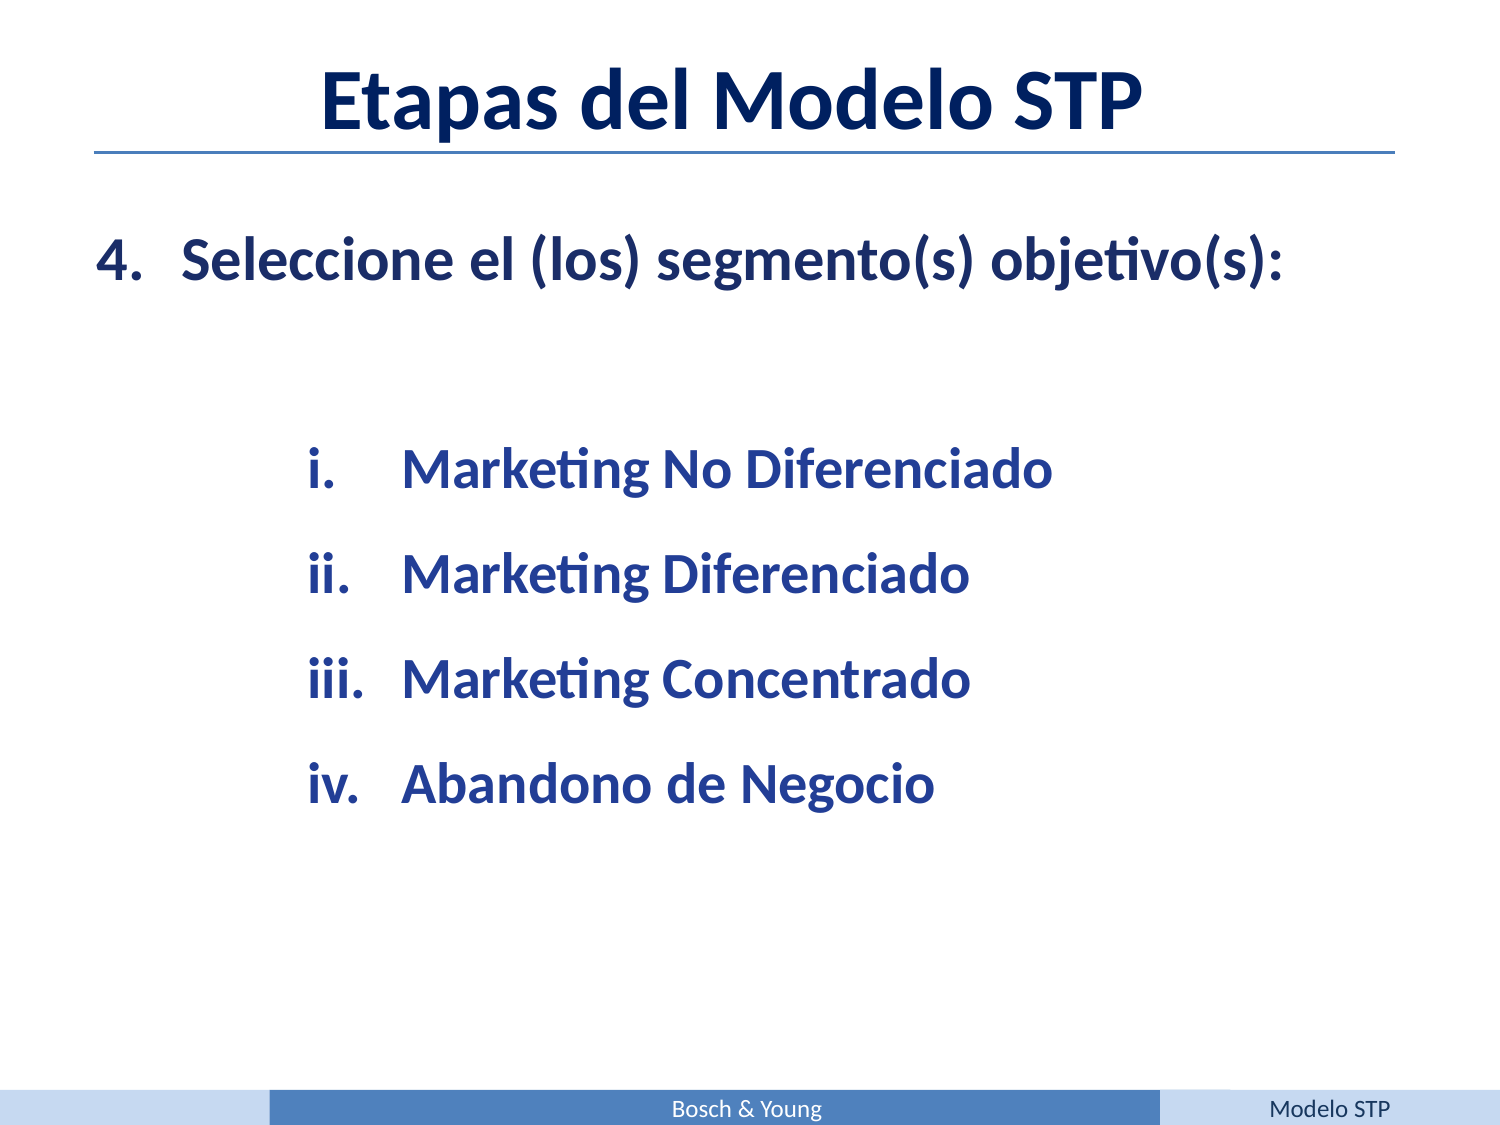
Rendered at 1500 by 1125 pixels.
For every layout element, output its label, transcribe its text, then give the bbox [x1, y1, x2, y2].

text_box Seleccione el (los) segmento(s) objetivo(s): [82, 210, 1454, 301]
text_box [0, 1088, 272, 1125]
text_box Bosch & Young [272, 1088, 1158, 1125]
text_box Marketing No Diferenciado Marketing Diferenciado Marketing Concentrado Abandono de Negocio [292, 387, 1371, 823]
text_box Modelo STP [1158, 1088, 1500, 1125]
text_box Etapas del Modelo STP [46, 35, 1418, 155]
